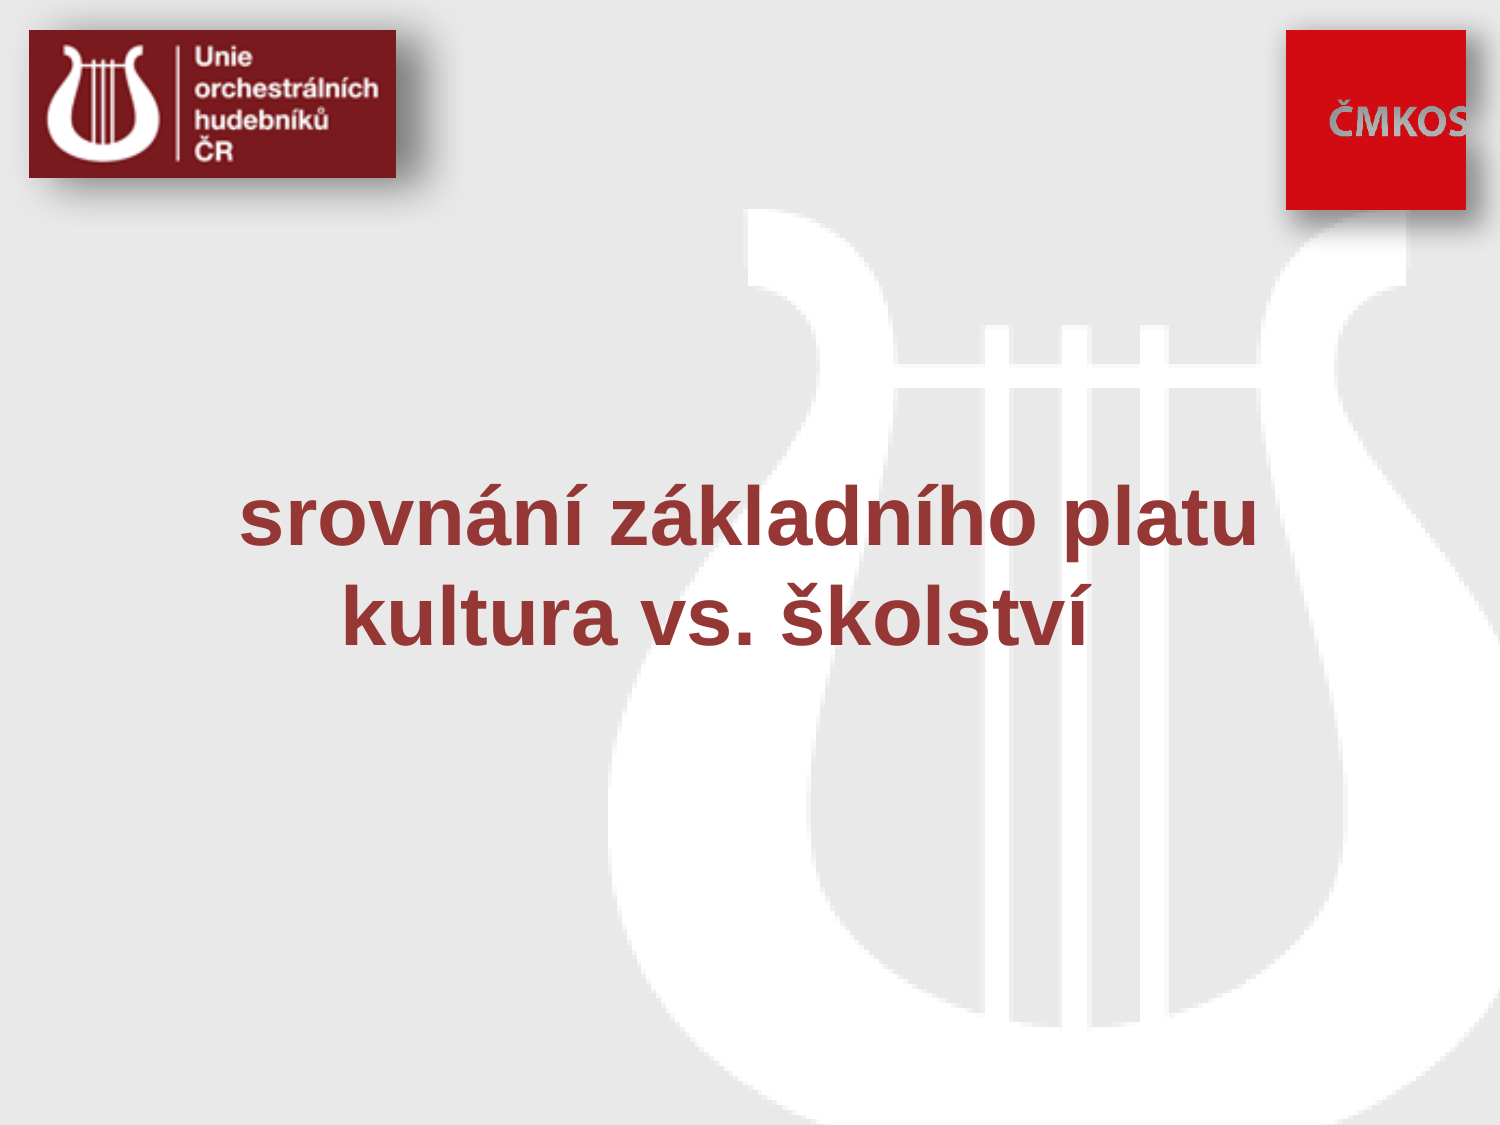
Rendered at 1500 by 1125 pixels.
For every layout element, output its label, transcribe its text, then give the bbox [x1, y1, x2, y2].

picture [607, 30, 1500, 1125]
title srovnání základního platu kultura vs. školství [100, 413, 602, 712]
picture [29, 30, 396, 178]
